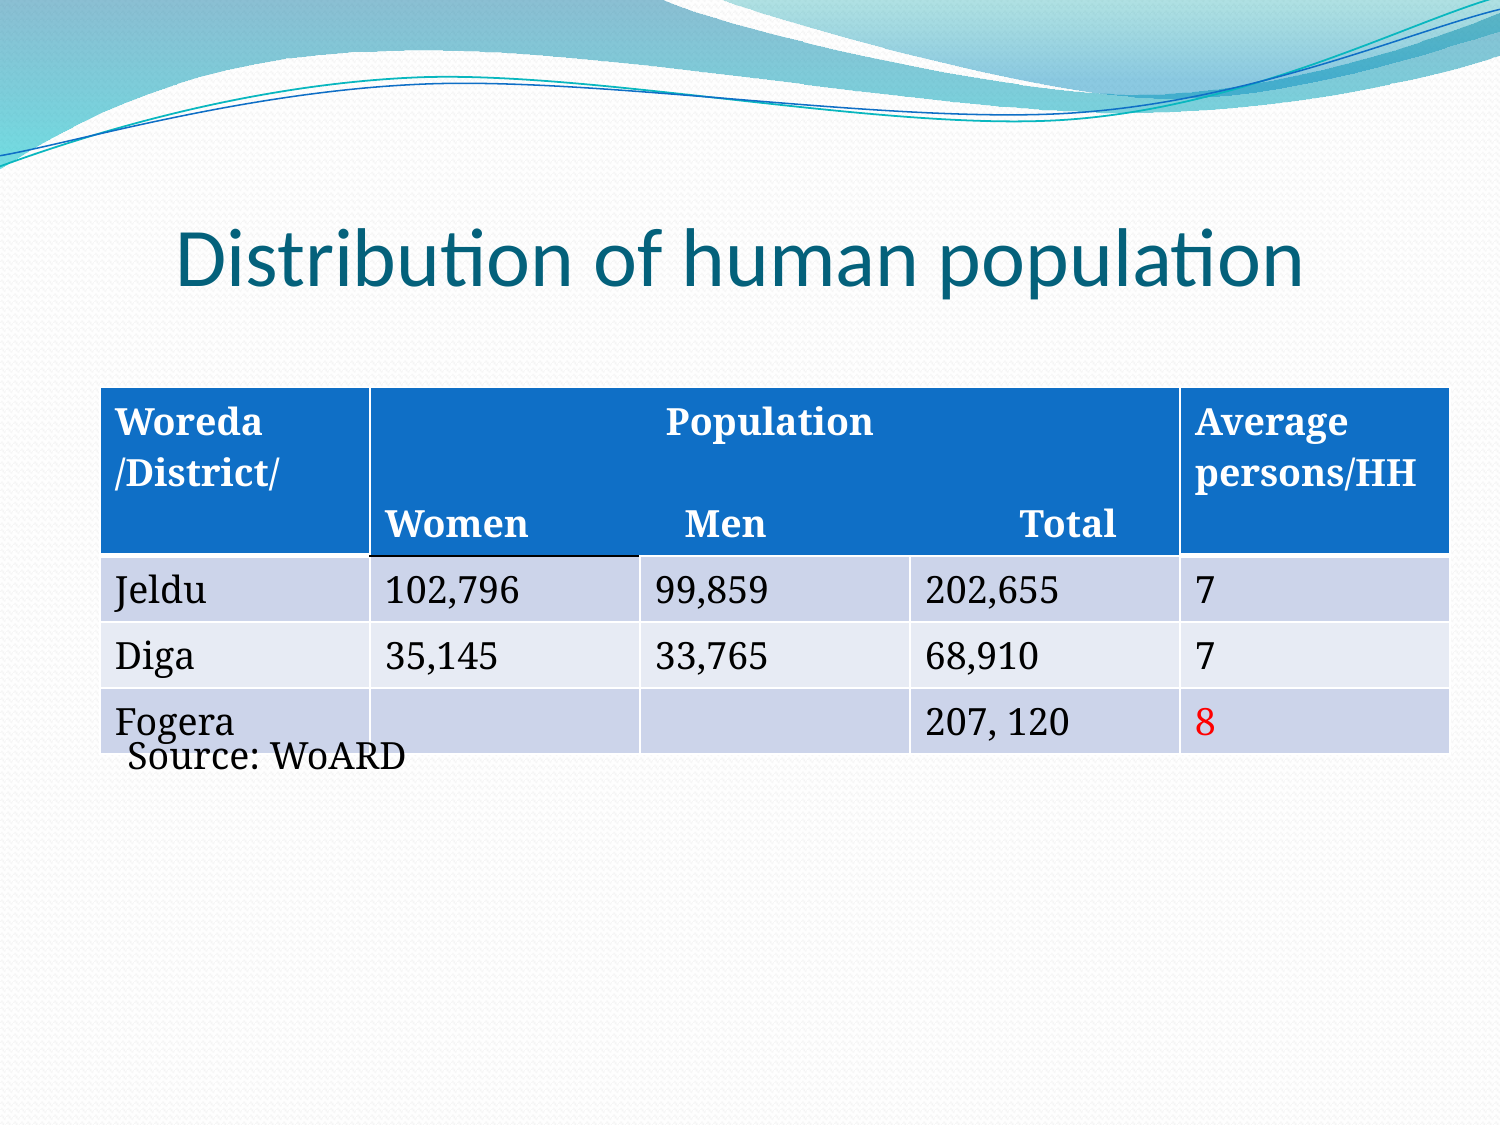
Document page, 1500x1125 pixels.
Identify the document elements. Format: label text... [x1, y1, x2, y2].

table_header Average persons/HH [1181, 388, 1449, 553]
table_cell 68,910 [911, 623, 1179, 687]
table_cell 7 [1181, 623, 1449, 687]
table_cell 99,859 [641, 557, 909, 621]
table_cell 35,145 [371, 623, 639, 687]
table_header Population Women Men Total [371, 388, 1179, 555]
title Distribution of human population [75, 115, 1425, 303]
table_cell 102,796 [371, 557, 639, 621]
table_cell Jeldu [101, 558, 369, 621]
table_cell 202,655 [911, 557, 1179, 621]
text_box Source: WoARD [112, 724, 725, 785]
table_cell Fogera [101, 689, 369, 753]
table_cell 207, 120 [911, 689, 1179, 753]
table_cell 7 [1181, 558, 1449, 621]
table_cell 33,765 [641, 623, 909, 687]
table_cell [371, 689, 639, 724]
table_cell [641, 689, 909, 753]
table_cell 8 [1181, 689, 1449, 753]
table_header Woreda /District/ [101, 388, 369, 553]
table_cell Diga [101, 623, 369, 687]
